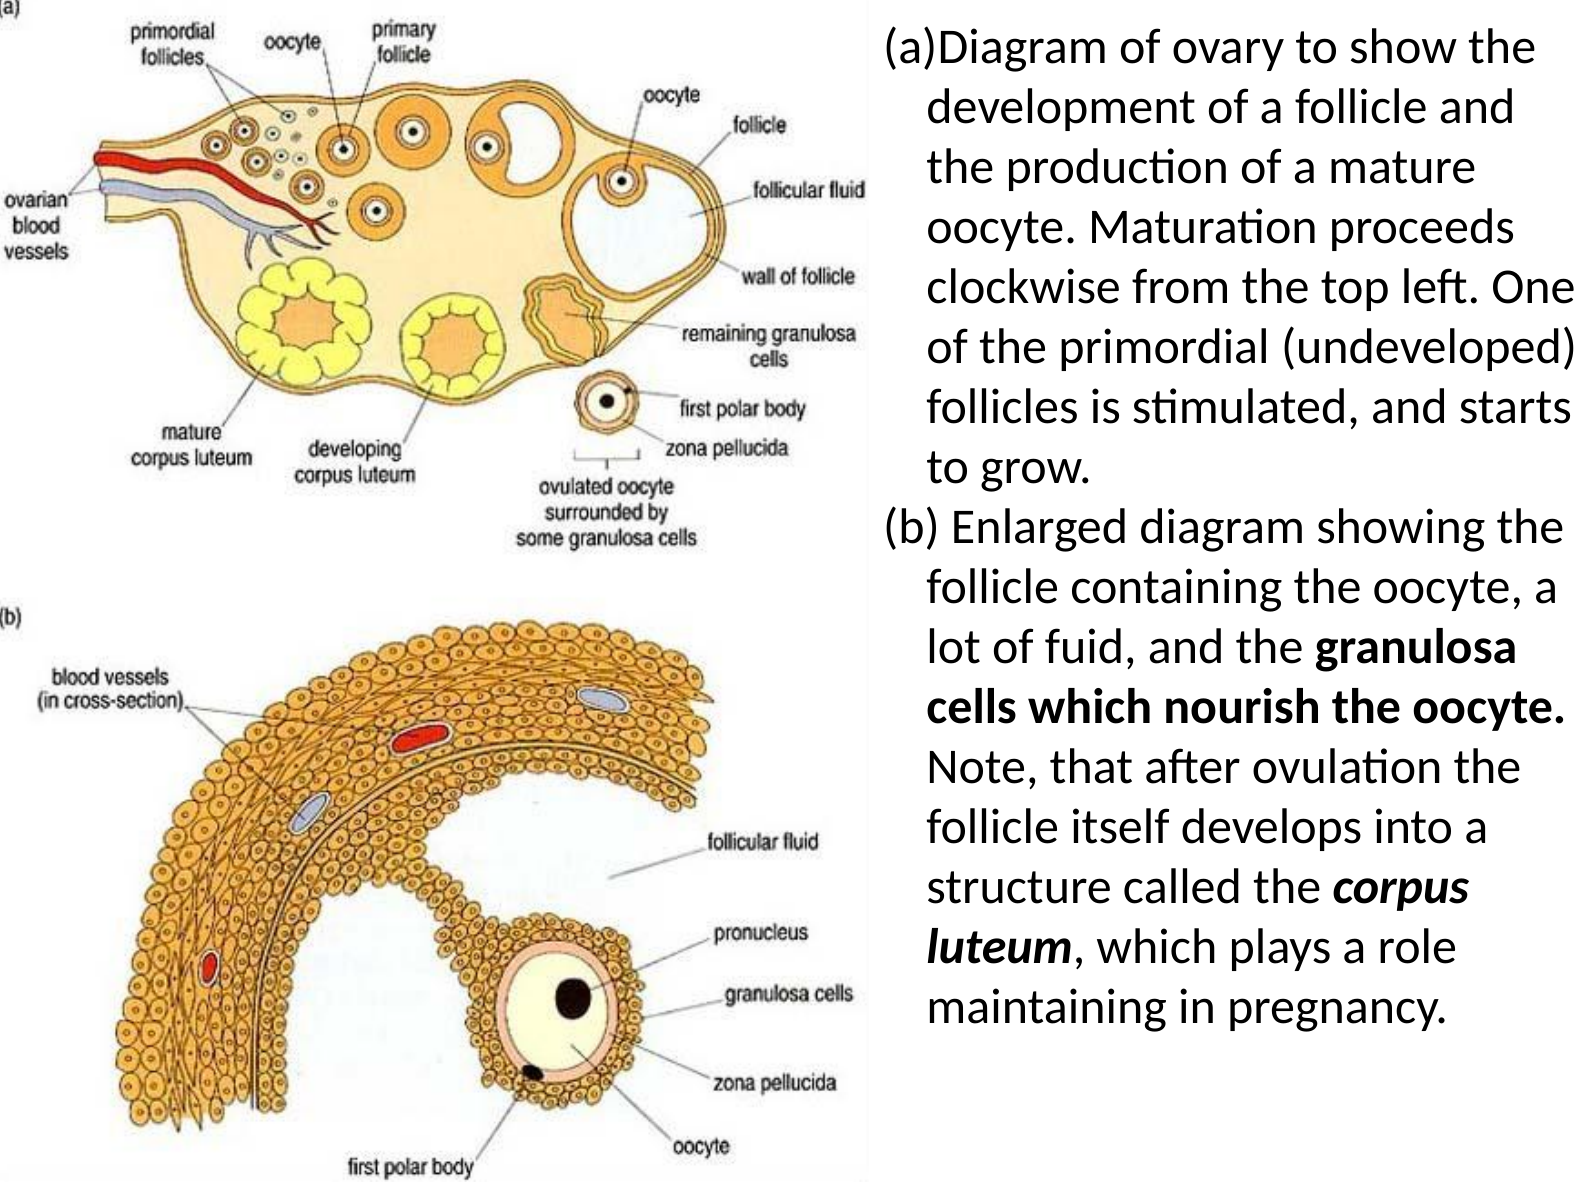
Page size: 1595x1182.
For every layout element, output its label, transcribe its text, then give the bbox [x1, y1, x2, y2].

text_box Diagram of ovary to show the development of a follicle and the production of a mature oocyte. Maturation proceeds clockwise from the top left. One of the primordial (undeveloped) follicles is stimulated, and starts to grow. (b) Enlarged diagram showing the follicle containing the oocyte, a lot of fuid, and the granulosa cells which nourish the oocyte. Note, that after ovulation the follicle itself develops into a structure called the corpus luteum, which plays a role maintaining in pregnancy. [874, 5, 1595, 1041]
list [0, 0, 869, 1182]
